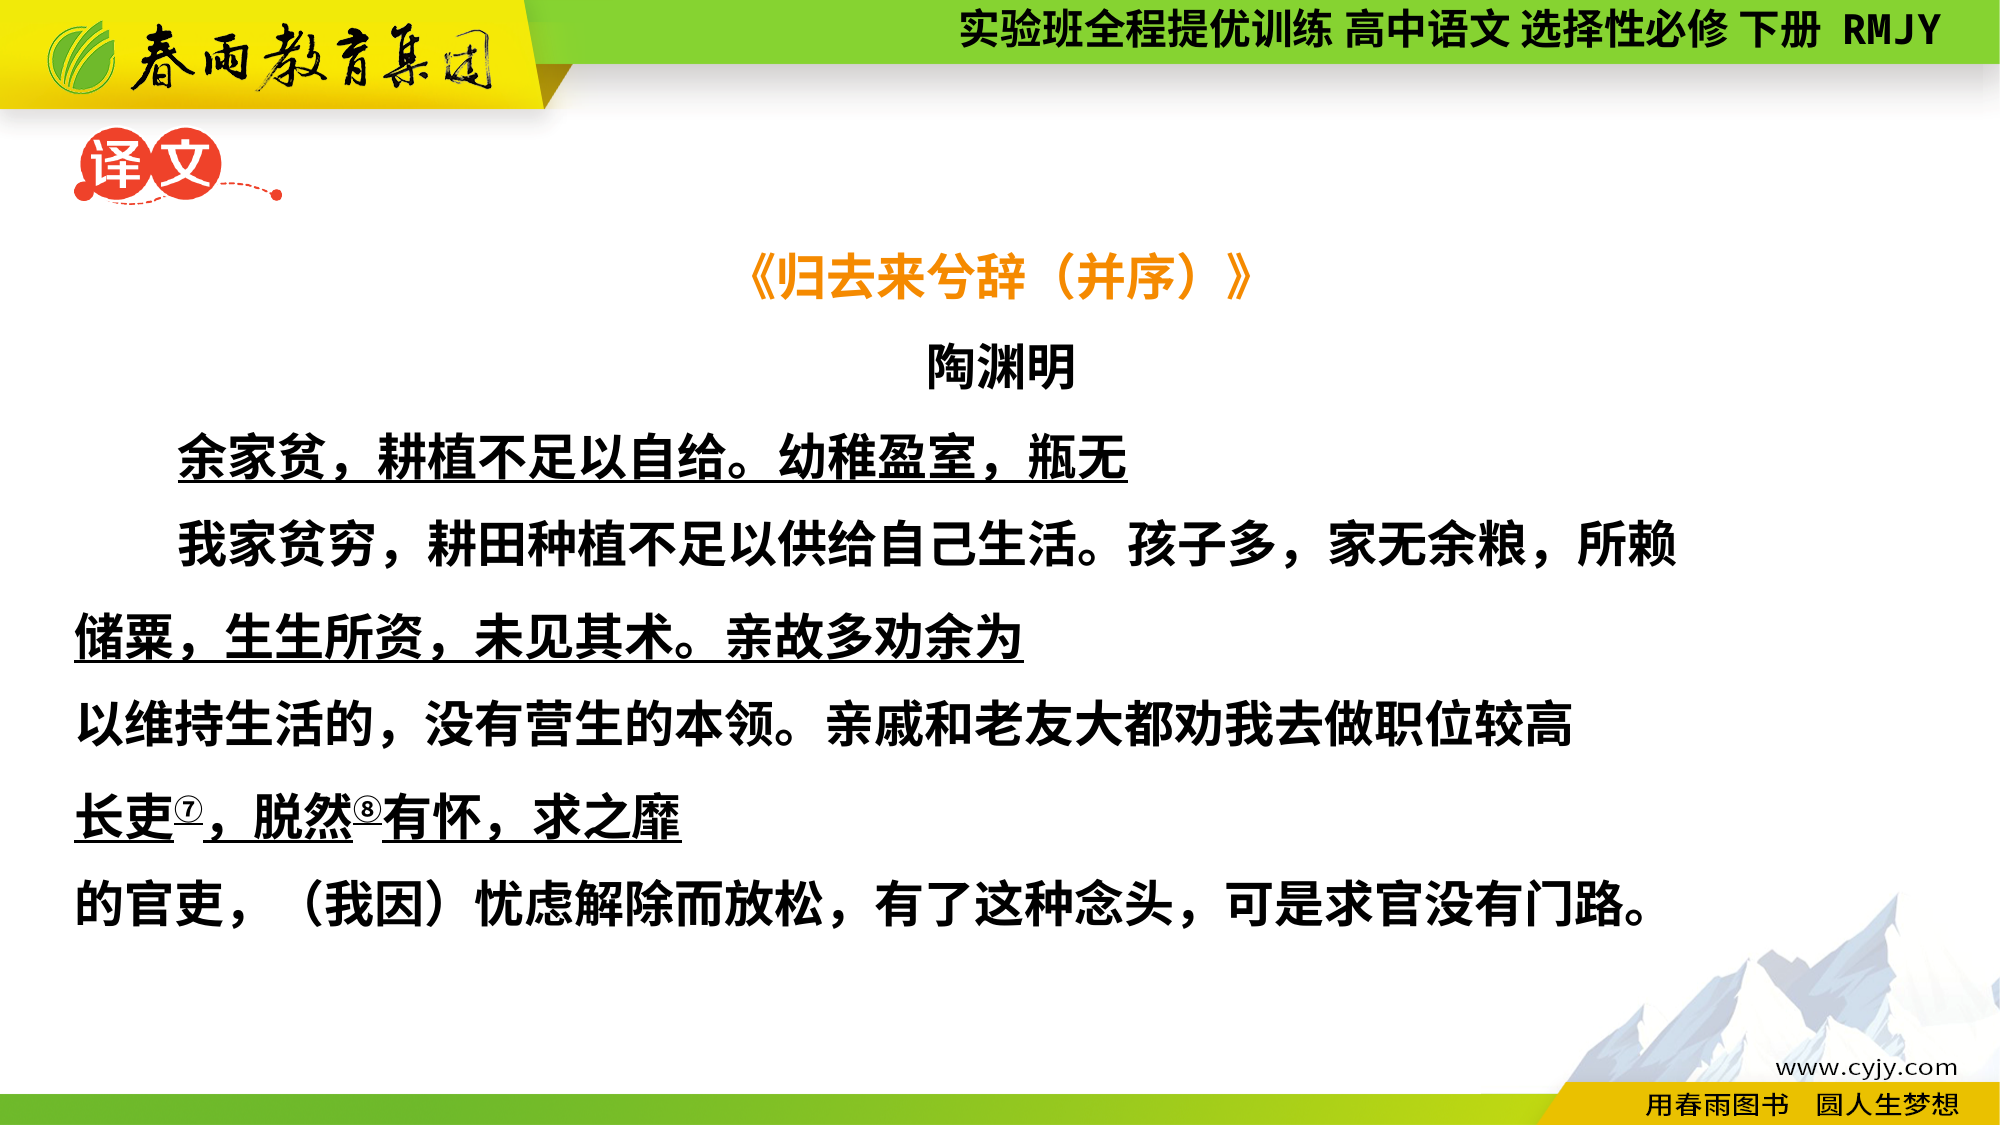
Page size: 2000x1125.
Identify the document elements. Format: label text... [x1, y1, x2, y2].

picture [0, 0, 2000, 1125]
text_box 我家贫穷，耕田种植不足以供给自己生活。孩子多，家无余粮，所赖 以维持生活的，没有营生的本领。亲戚和老友大都劝我去做职位较高 的官吏，（我因）忧虑解除而放松，有了这种念头，可是求官没有门路。 [59, 475, 1944, 941]
